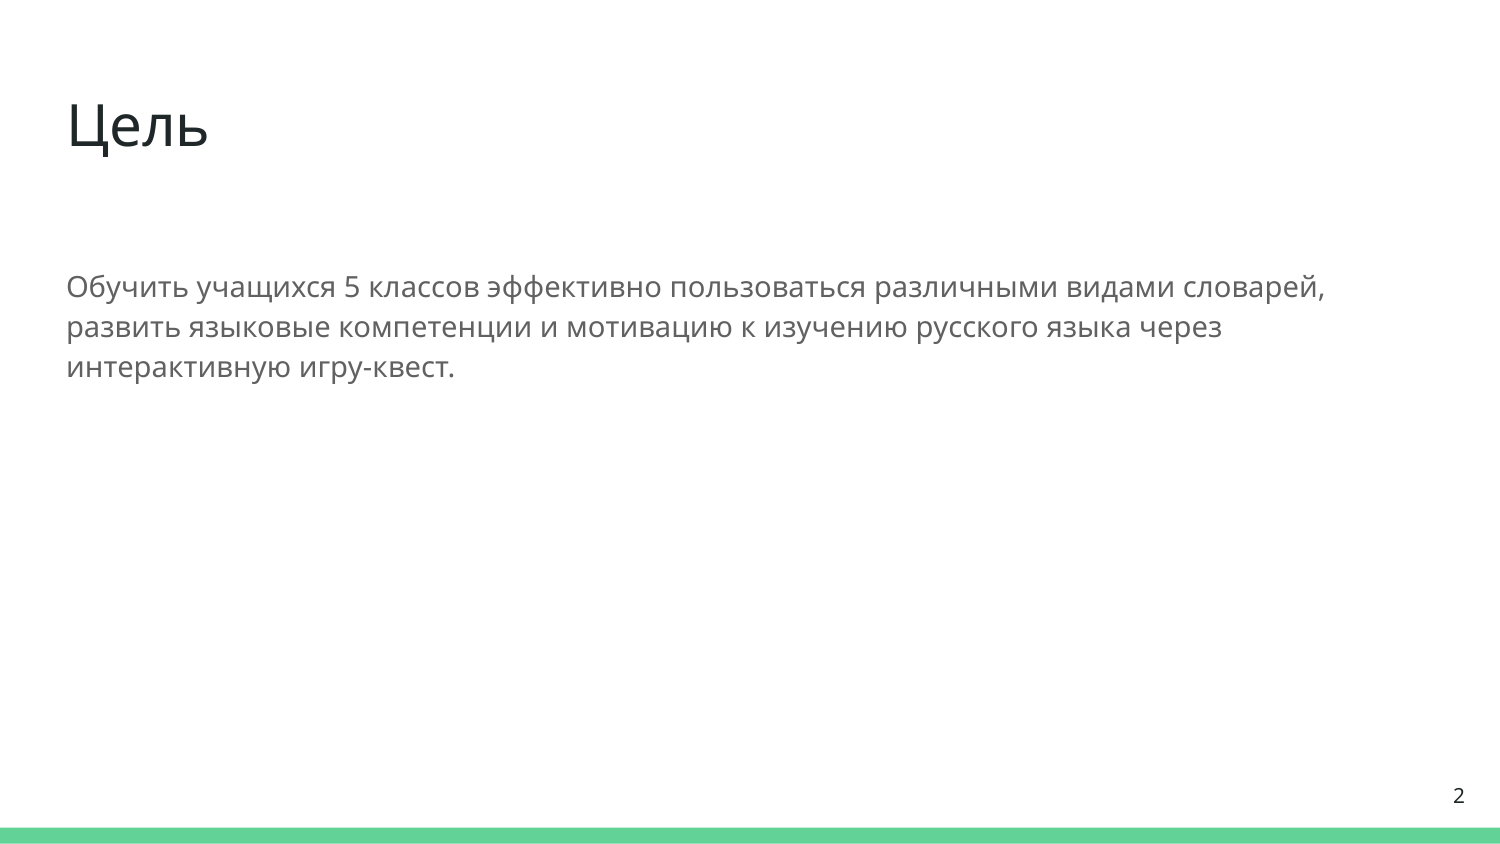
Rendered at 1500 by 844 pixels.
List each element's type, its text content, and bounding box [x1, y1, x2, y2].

title Цель [51, 72, 1449, 167]
list Обучить учащихся 5 классов эффективно пользоваться различными видами словарей, развить языковые компетенции и мотивацию к изучению русского языка через интерактивную игру-квест. [51, 248, 1449, 774]
slide_number ‹#› [1389, 764, 1480, 830]
